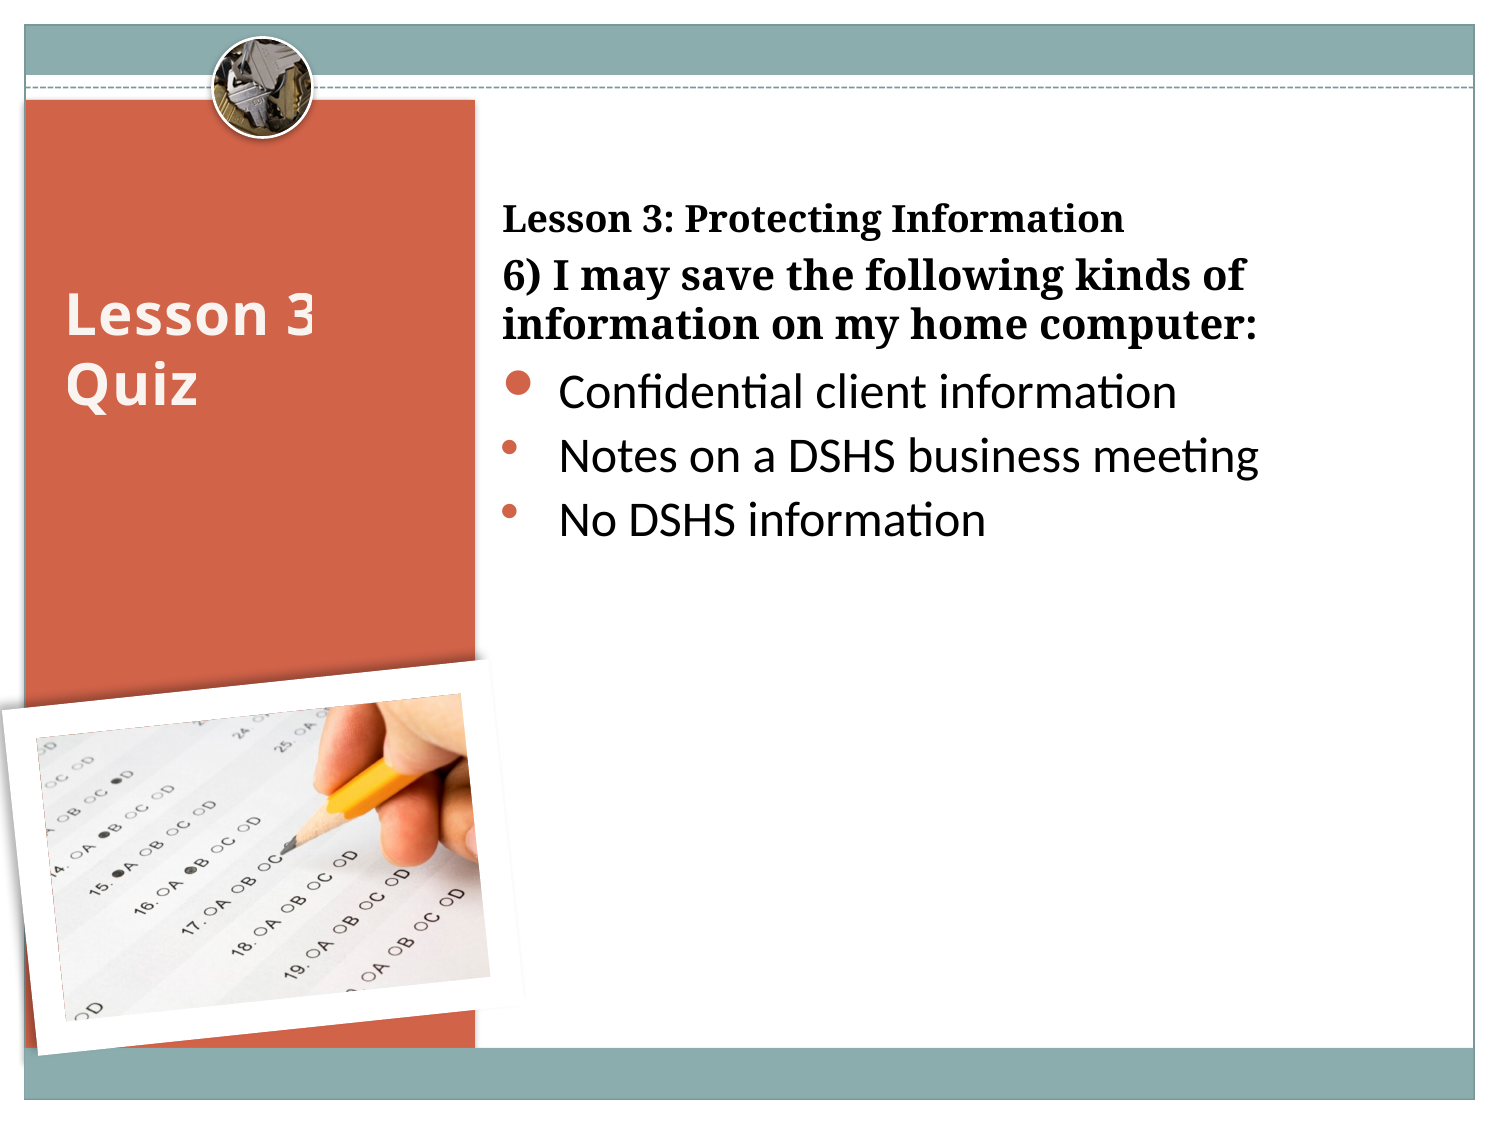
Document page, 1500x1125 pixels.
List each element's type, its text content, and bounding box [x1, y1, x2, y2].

list Lesson 3: Protecting Information 6) I may save the following kinds of information on my home computer: Confidential client information Notes on a DSHS business meeting No DSHS information [487, 112, 1438, 1000]
title Lesson 3 Quiz [50, 174, 463, 425]
picture [214, 39, 311, 136]
picture [37, 694, 490, 1021]
